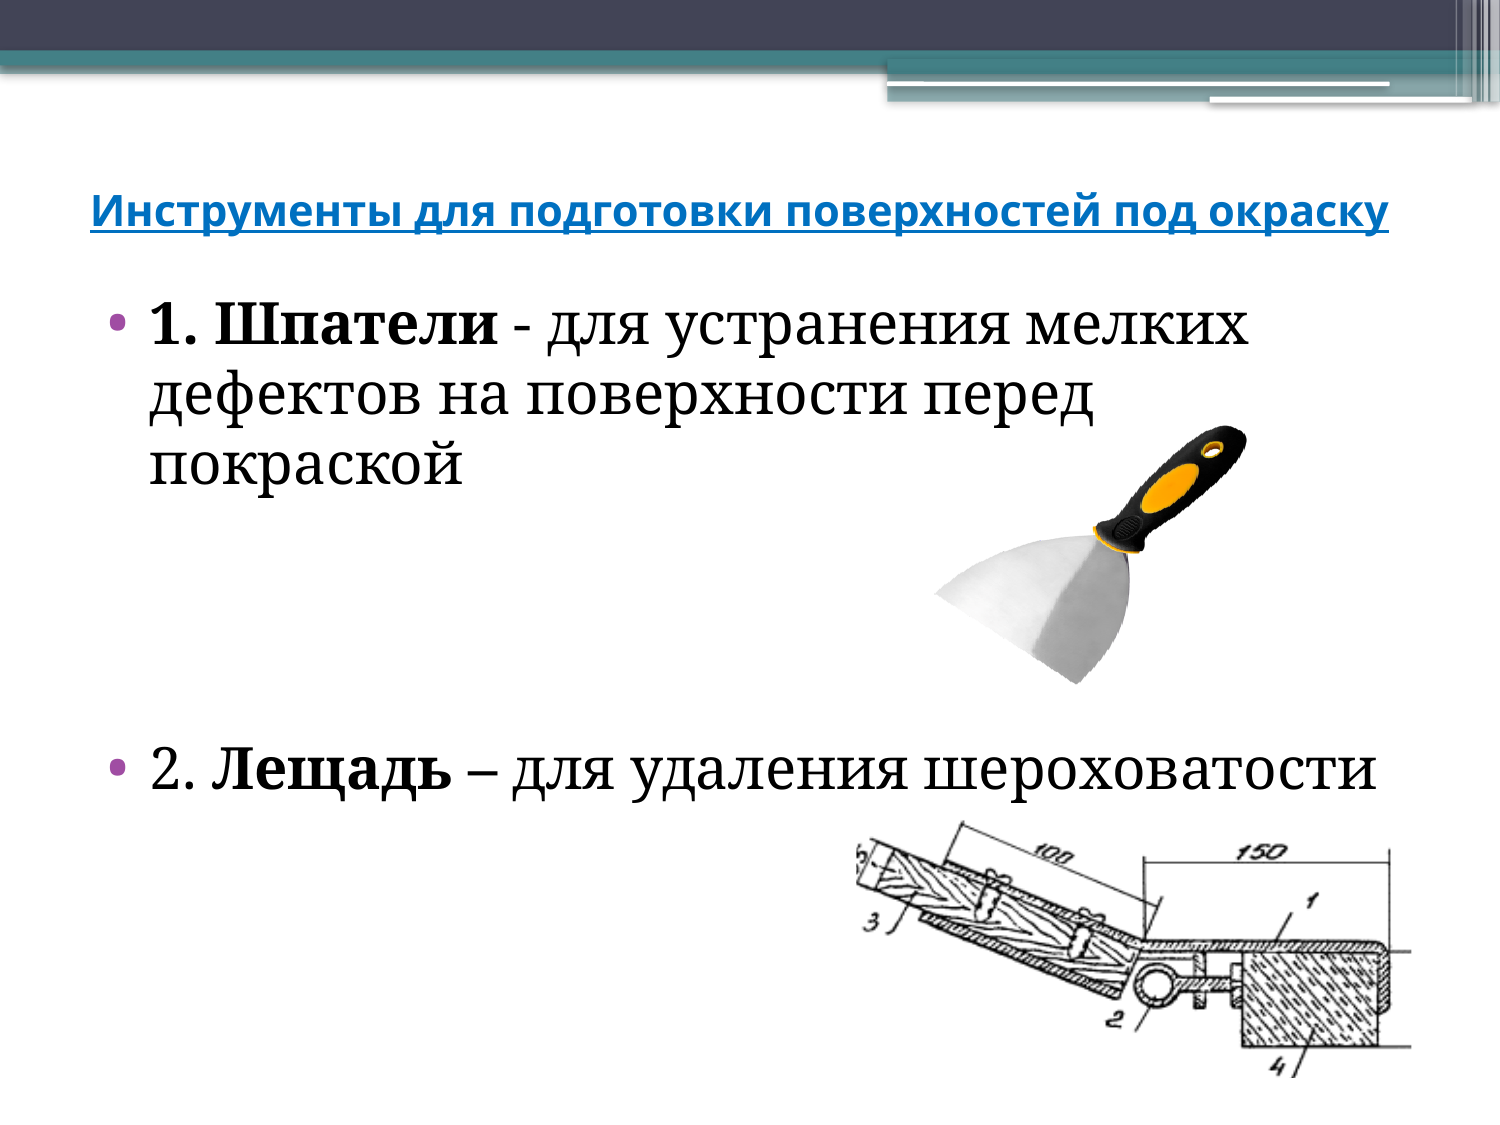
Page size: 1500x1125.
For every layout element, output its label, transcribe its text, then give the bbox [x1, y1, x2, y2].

title Инструменты для подготовки поверхностей под окраску [75, 149, 1425, 278]
picture [903, 420, 1282, 693]
picture [856, 810, 1412, 1078]
list 1. Шпатели - для устранения мелких дефектов на поверхности перед покраской 2. Лещадь – для удаления шероховатости [75, 278, 1425, 1079]
